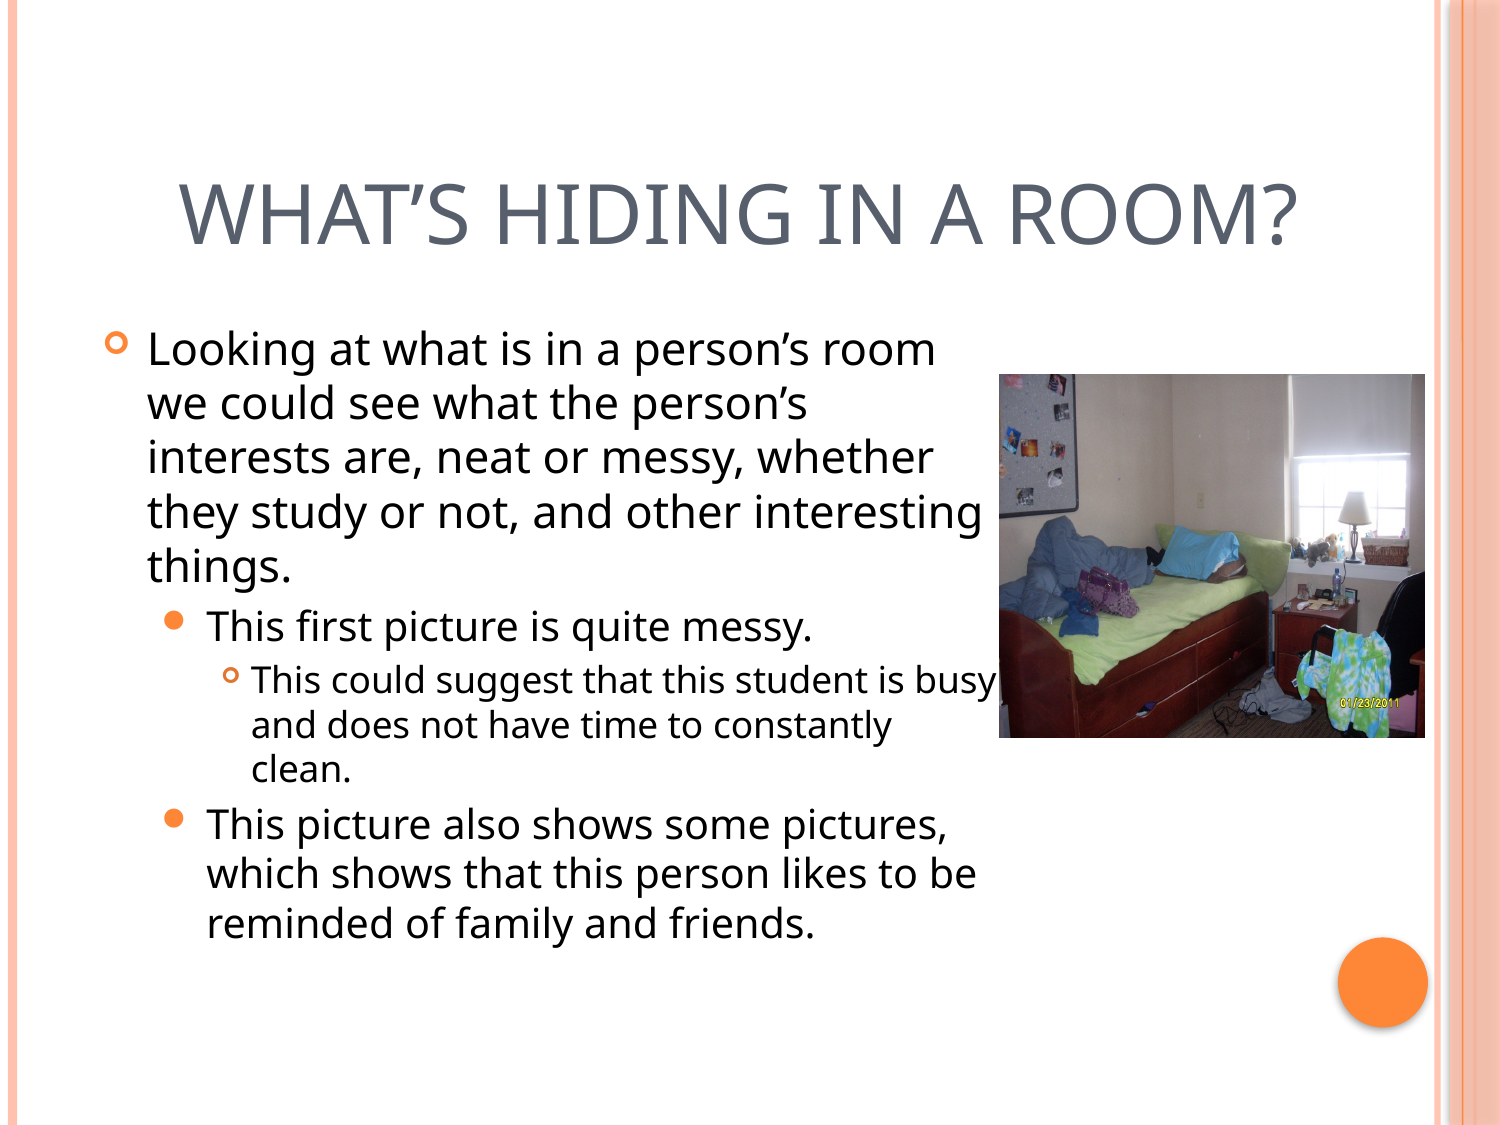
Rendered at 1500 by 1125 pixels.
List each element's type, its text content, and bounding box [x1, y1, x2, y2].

list Looking at what is in a person’s room we could see what the person’s interests are, neat or messy, whether they study or not, and other interesting things. This first picture is quite messy. This could suggest that this student is busy and does not have time to constantly clean. This picture also shows some pictures, which shows that this person likes to be reminded of family and friends. [87, 312, 1017, 957]
title What’s Hiding in a Room? [162, 137, 1315, 269]
picture [999, 374, 1426, 738]
